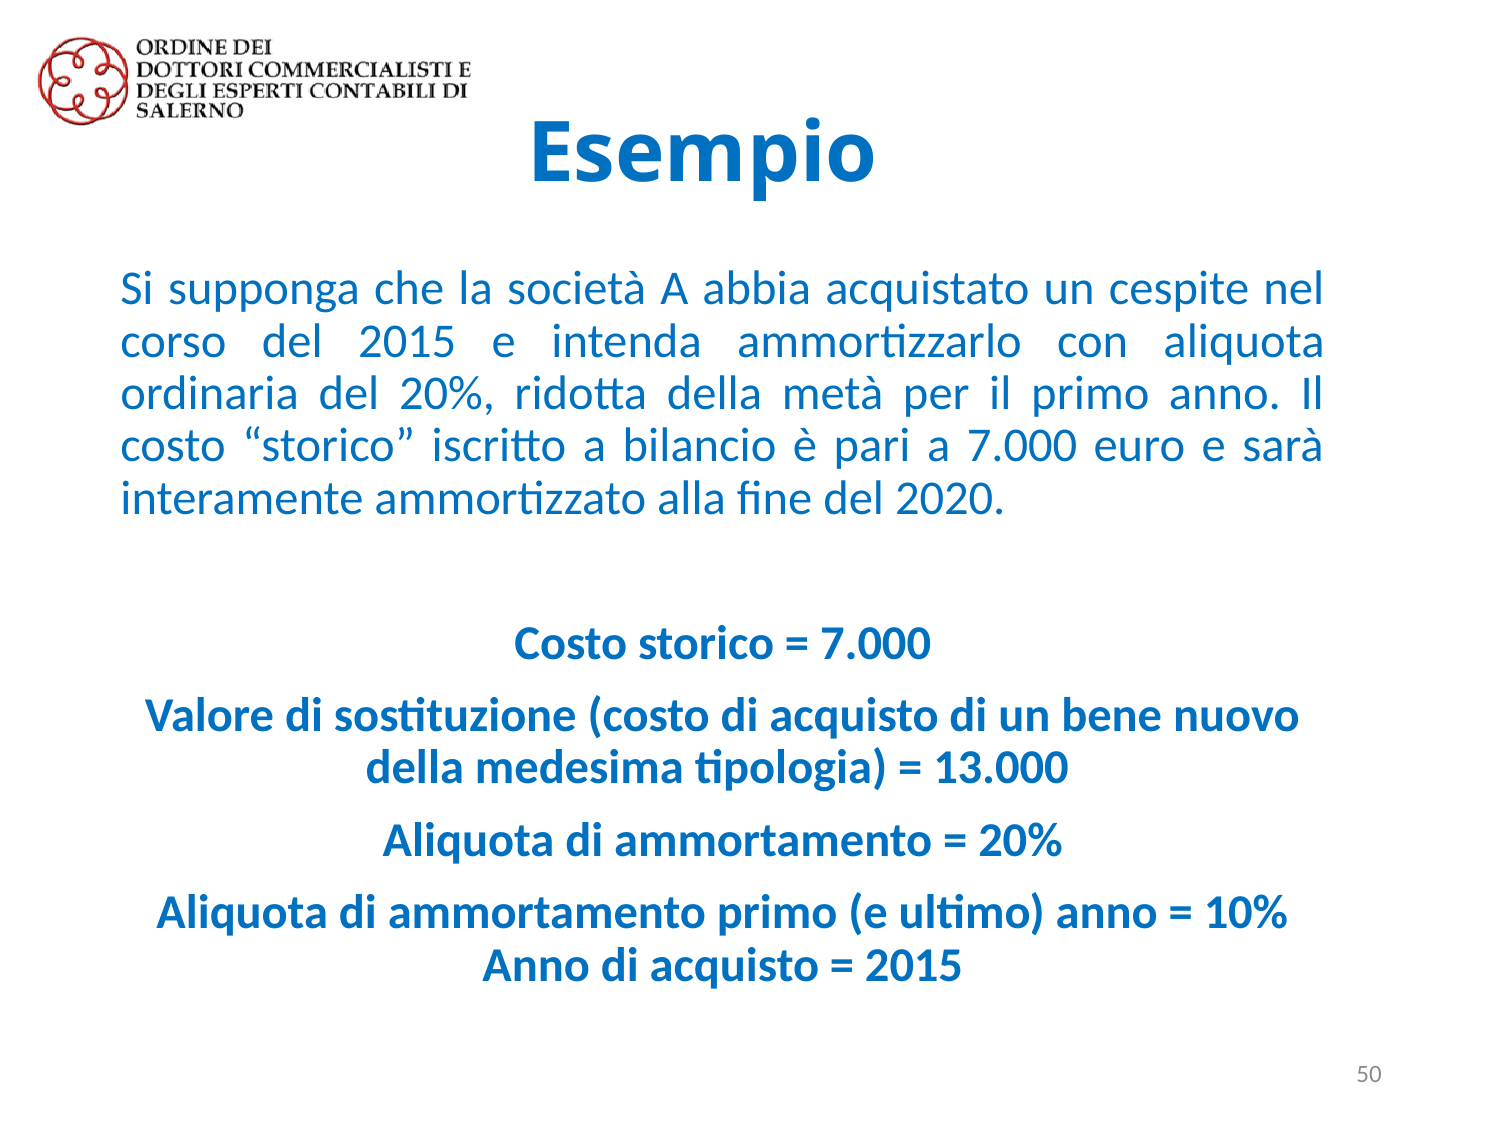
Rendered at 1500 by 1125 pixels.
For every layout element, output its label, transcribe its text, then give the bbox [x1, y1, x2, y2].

picture [29, 29, 479, 127]
slide_number 50 [1059, 1042, 1397, 1103]
subtitle Si supponga che la società A abbia acquistato un cespite nel corso del 2015 e intenda ammortizzarlo con aliquota ordinaria del 20%, ridotta della metà per il primo anno. Il costo “storico” iscritto a bilancio è pari a 7.000 euro e sarà interamente ammortizzato alla fine del 2020. Costo storico = 7.000 Valore di sostituzione (costo di acquisto di un bene nuovo della medesima tipologia) = 13.000 Aliquota di ammortamento = 20% Aliquota di ammortamento primo (e ultimo) anno = 10% Anno di acquisto = 2015 [105, 255, 1341, 1059]
title Esempio [64, 101, 1340, 209]
